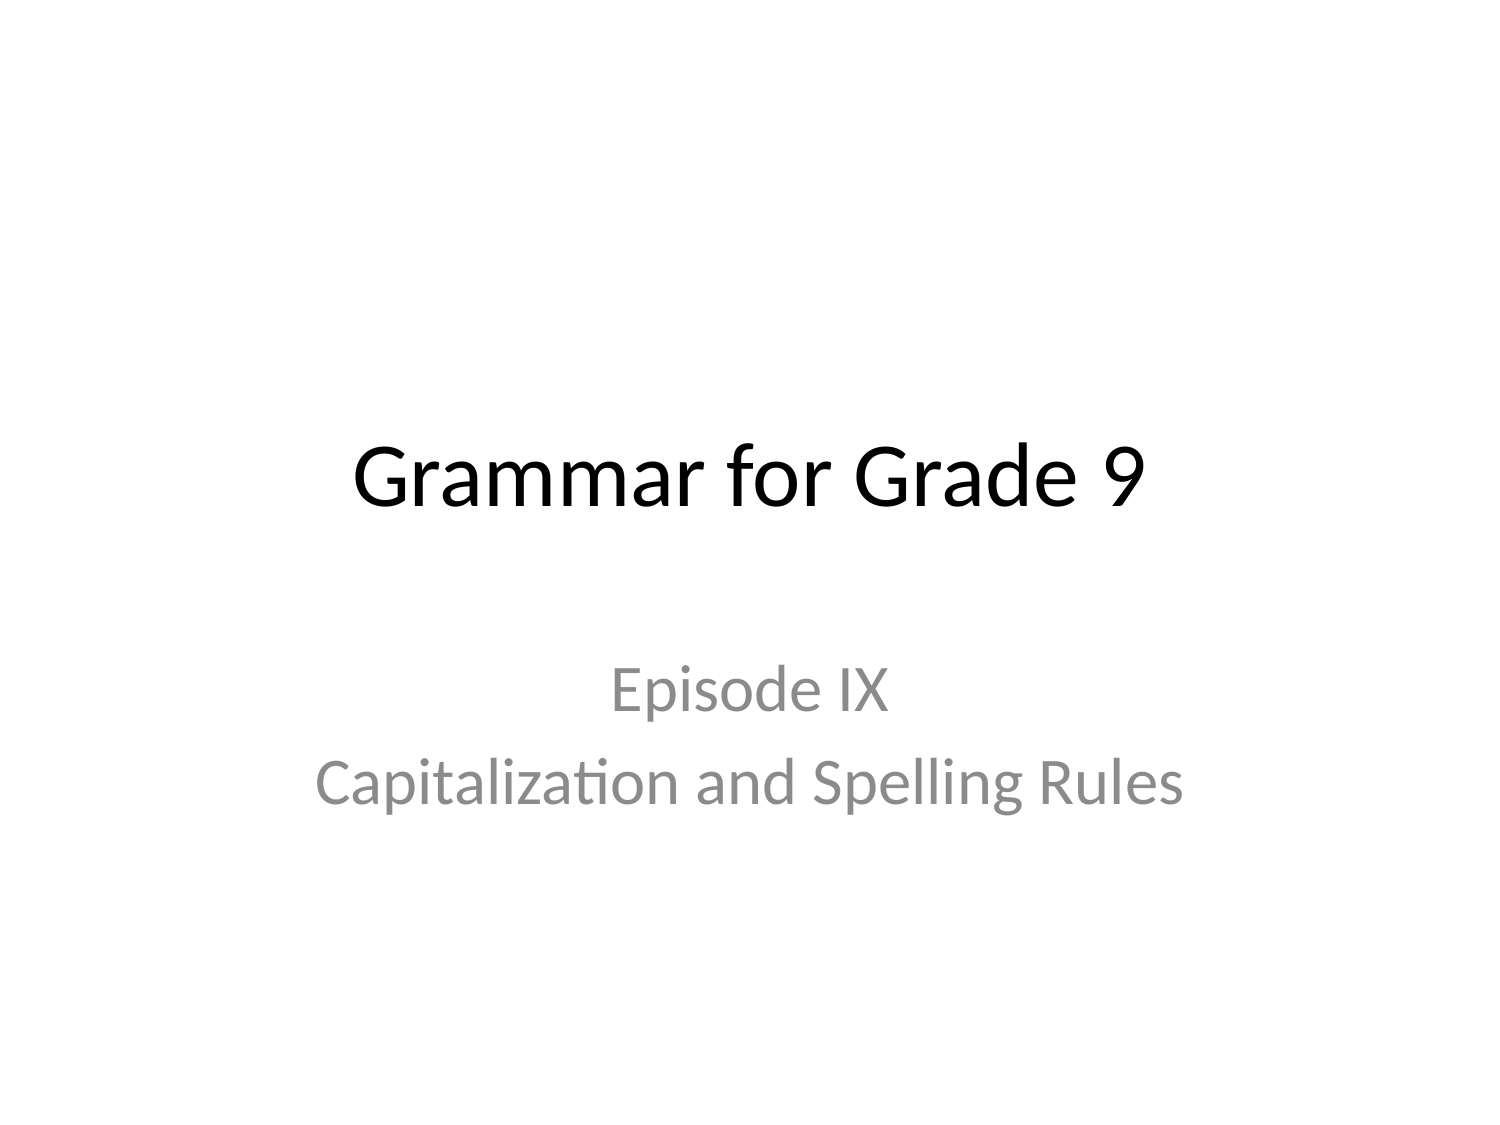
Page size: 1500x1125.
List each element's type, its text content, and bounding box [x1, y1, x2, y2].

subtitle Episode IX Capitalization and Spelling Rules [225, 637, 1275, 925]
title Grammar for Grade 9 [112, 349, 1388, 591]
